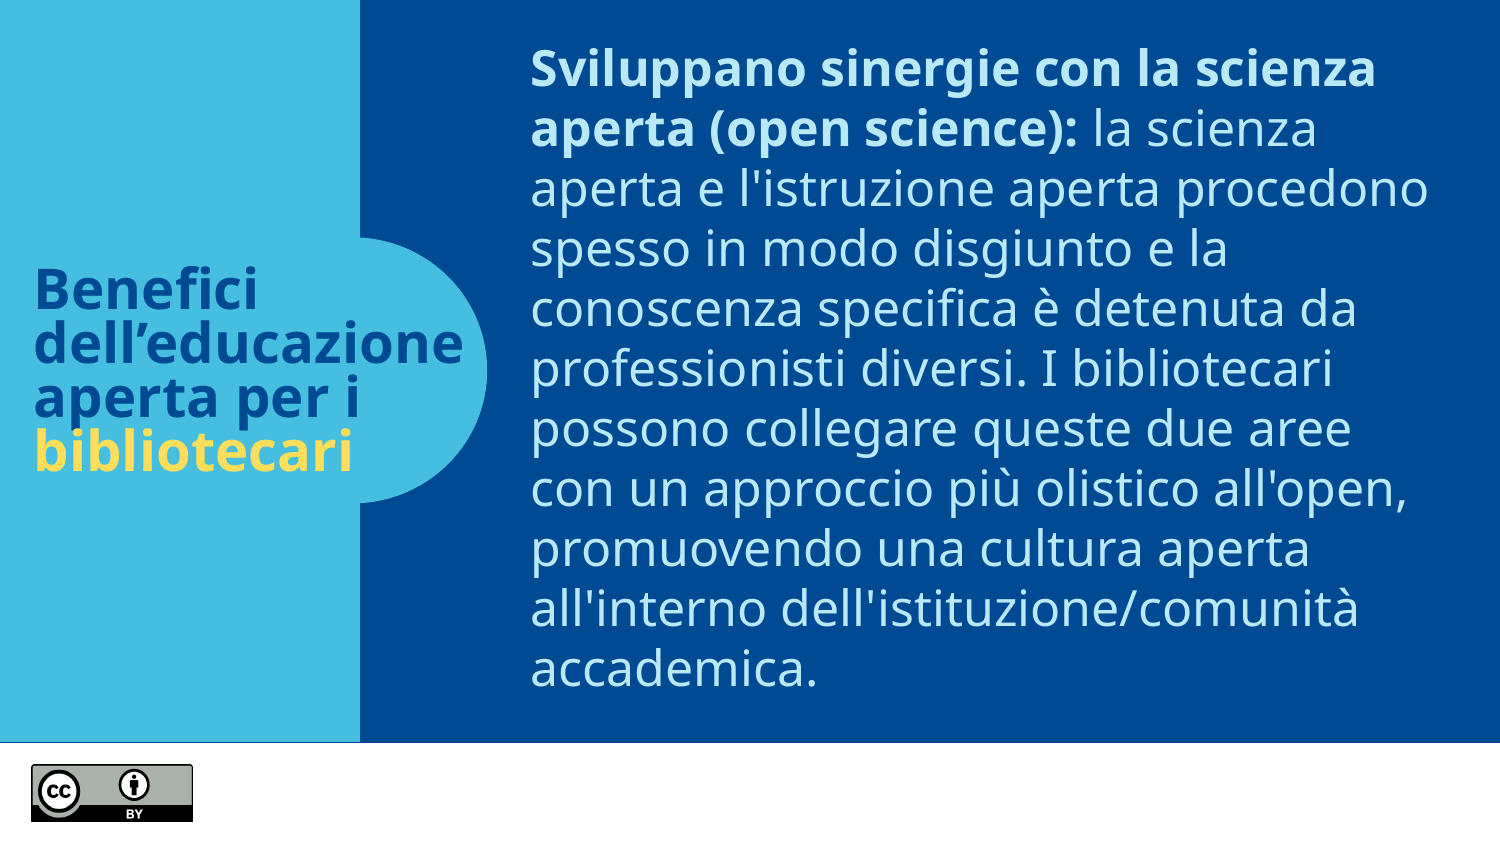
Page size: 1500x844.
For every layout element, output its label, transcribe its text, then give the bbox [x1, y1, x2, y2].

text_box Benefici dell’educazione aperta per i bibliotecari [18, 250, 525, 497]
text_box [311, 497, 394, 504]
text_box Sviluppano sinergie con la scienza aperta (open science): la scienza aperta e l'istruzione aperta procedono spesso in modo disgiunto e la conoscenza specifica è detenuta da professionisti diversi. I bibliotecari possono collegare queste due aree con un approccio più olistico all'open, promuovendo una cultura aperta all'interno dell'istituzione/comunità accademica. [515, 21, 1458, 712]
text_box [0, 0, 361, 742]
picture [31, 764, 193, 822]
text_box [0, 750, 1500, 844]
text_box [295, 237, 410, 250]
